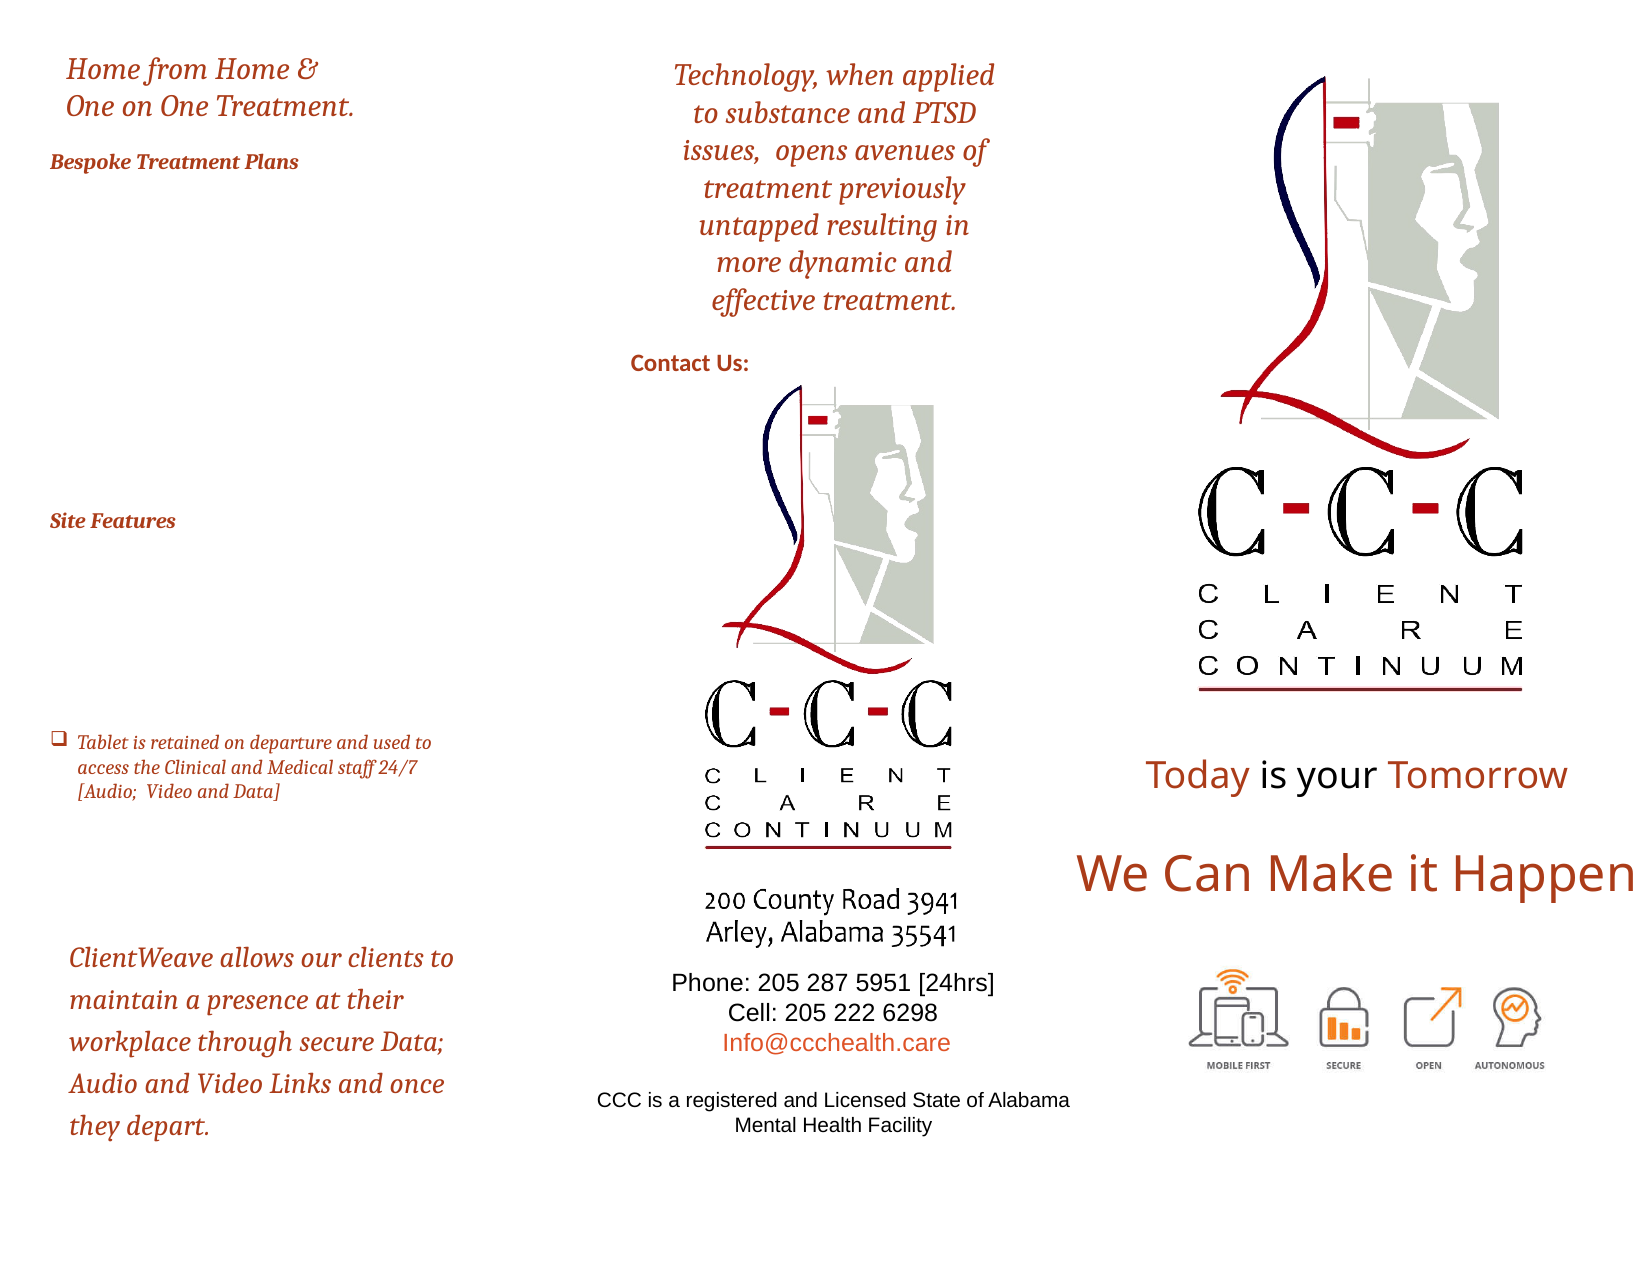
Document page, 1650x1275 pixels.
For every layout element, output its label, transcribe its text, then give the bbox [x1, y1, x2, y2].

list ClientWeave allows our clients to maintain a presence at their workplace through secure Data; Audio and Video Links and once they depart. [69, 931, 468, 1076]
list Home from Home & One on One Treatment. [66, 48, 465, 122]
picture [1172, 917, 1560, 1132]
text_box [704, 384, 957, 949]
list Contact Us: [630, 346, 1030, 385]
text_box Phone: 205 287 5951 [24hrs] Cell: 205 222 6298 Info@ccchealth.care CCC is a registered and Licensed State of Alabama Mental Health Facility [561, 958, 1106, 1144]
list [628, 344, 1027, 958]
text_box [1111, 75, 1602, 899]
list Bespoke Treatment Plans Clinical/Medical staff create bespoke treatment plan Plan Implemented by extremely qualified clinical/medical staff – NOT ex-addicts One client per bedroom Family involvement with plenty of planned visits Family involvement over secure video links – HIPAA compliant Technical Staff on site setting up secure data, video and audio links – unlimited bandwidth Extremely discrete and private 24/7 security Site Features 3 private bedrooms [1x bed] in each lake house 1 master en-suite per house Private clinical and medical staff monitoring progress Bass fishing; kayaking; skiing; pleasure boating; private BBQ facilities Client’s tablet allows immediate and constant access to all amenities and staff Tablet is retained on departure and used to access the Clinical and Medical staff 24/7 [Audio; Video and Data] Meals prepared by on-site Family pets welcome within reason You are with your own peer group Planet Fitness Membership [50, 147, 481, 909]
text_box Technology, when applied to substance and PTSD issues, opens avenues of treatment previously untapped resulting in more dynamic and effective treatment. [649, 47, 1020, 324]
